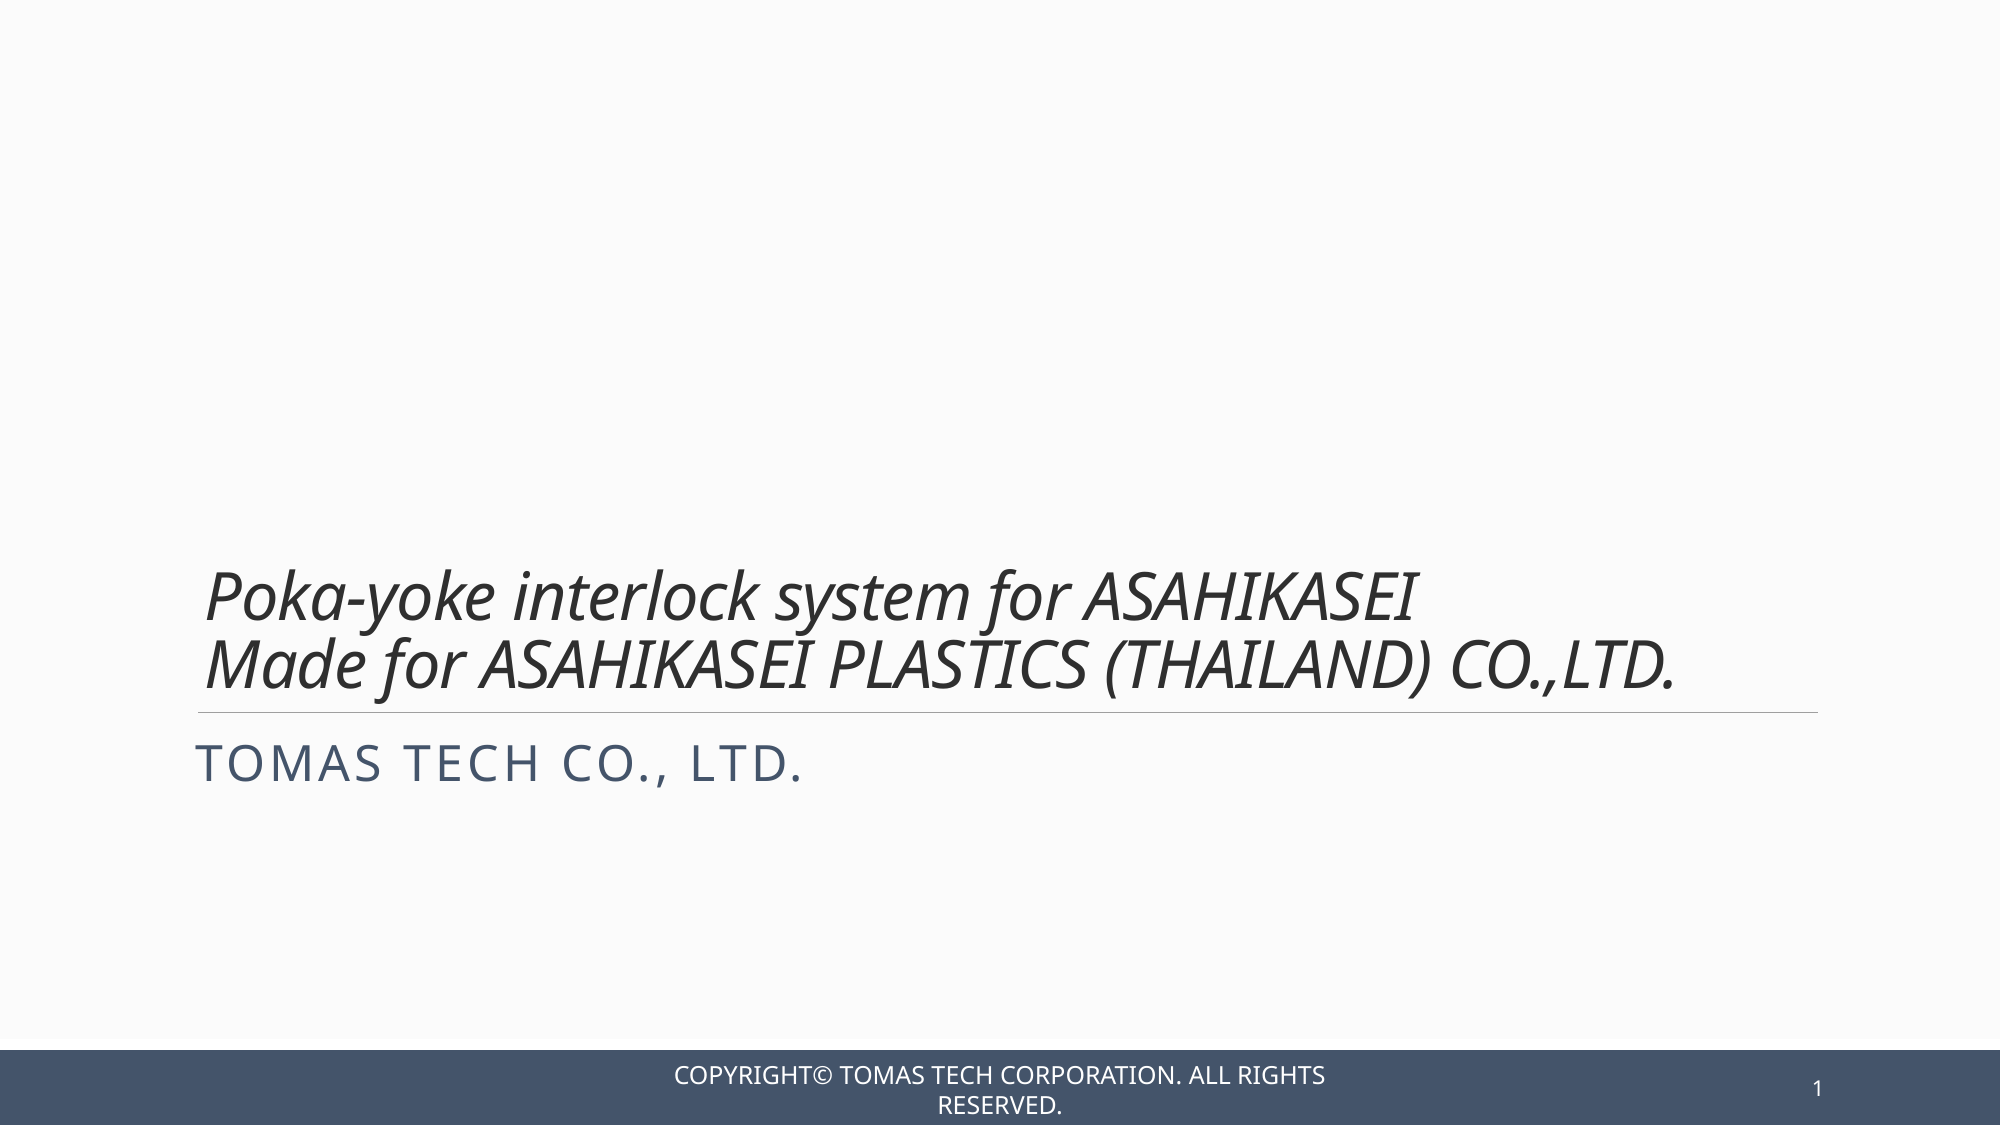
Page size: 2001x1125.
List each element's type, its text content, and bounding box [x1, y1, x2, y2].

title Poka-yoke interlock system for ASAHIKASEI Made for ASAHIKASEI PLASTICS (THAILAND) CO.,LTD. [189, 525, 1971, 710]
footer Copyright© TOMAS TECH CORPORATION. All rights reserved. [604, 1059, 1396, 1120]
slide_number 1 [1624, 1059, 1840, 1120]
subtitle TOMAS TECH Co., Ltd. [180, 730, 1831, 800]
